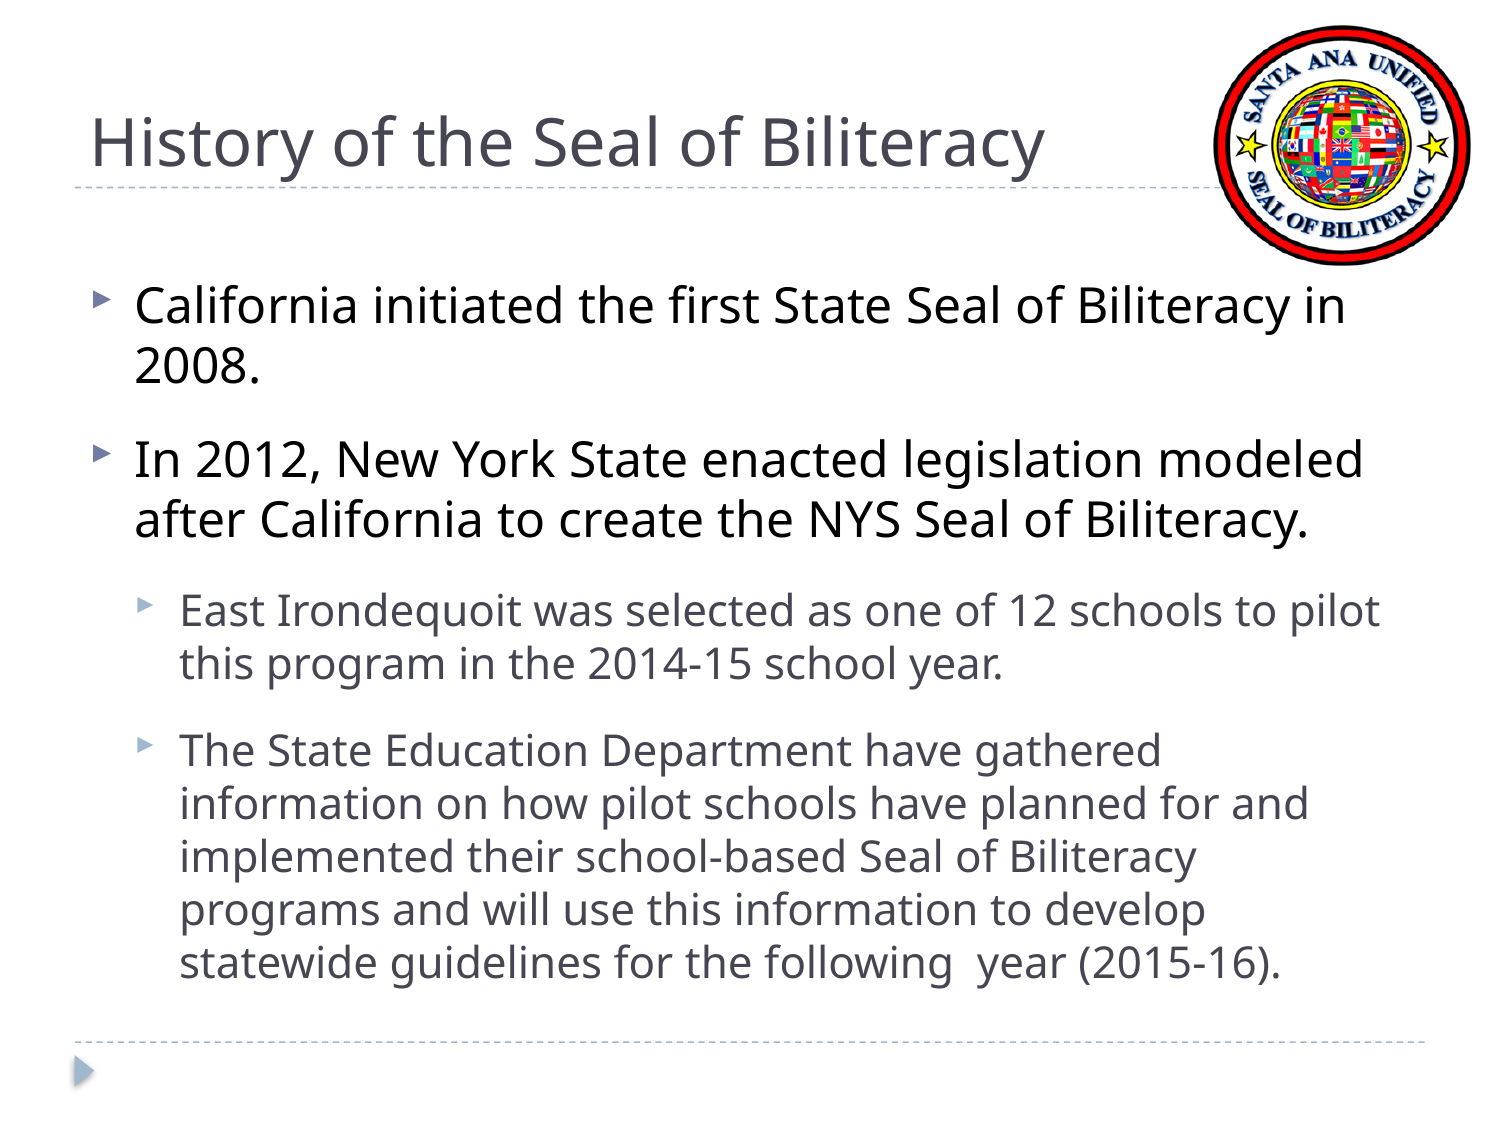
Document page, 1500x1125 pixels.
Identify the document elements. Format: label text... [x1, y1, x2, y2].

title History of the Seal of Biliteracy [75, 37, 1206, 188]
picture [1212, 24, 1472, 267]
list California initiated the first State Seal of Biliteracy in 2008. In 2012, New York State enacted legislation modeled after California to create the NYS Seal of Biliteracy. East Irondequoit was selected as one of 12 schools to pilot this program in the 2014-15 school year. The State Education Department have gathered information on how pilot schools have planned for and implemented their school-based Seal of Biliteracy programs and will use this information to develop statewide guidelines for the following year (2015-16). [75, 266, 1425, 998]
